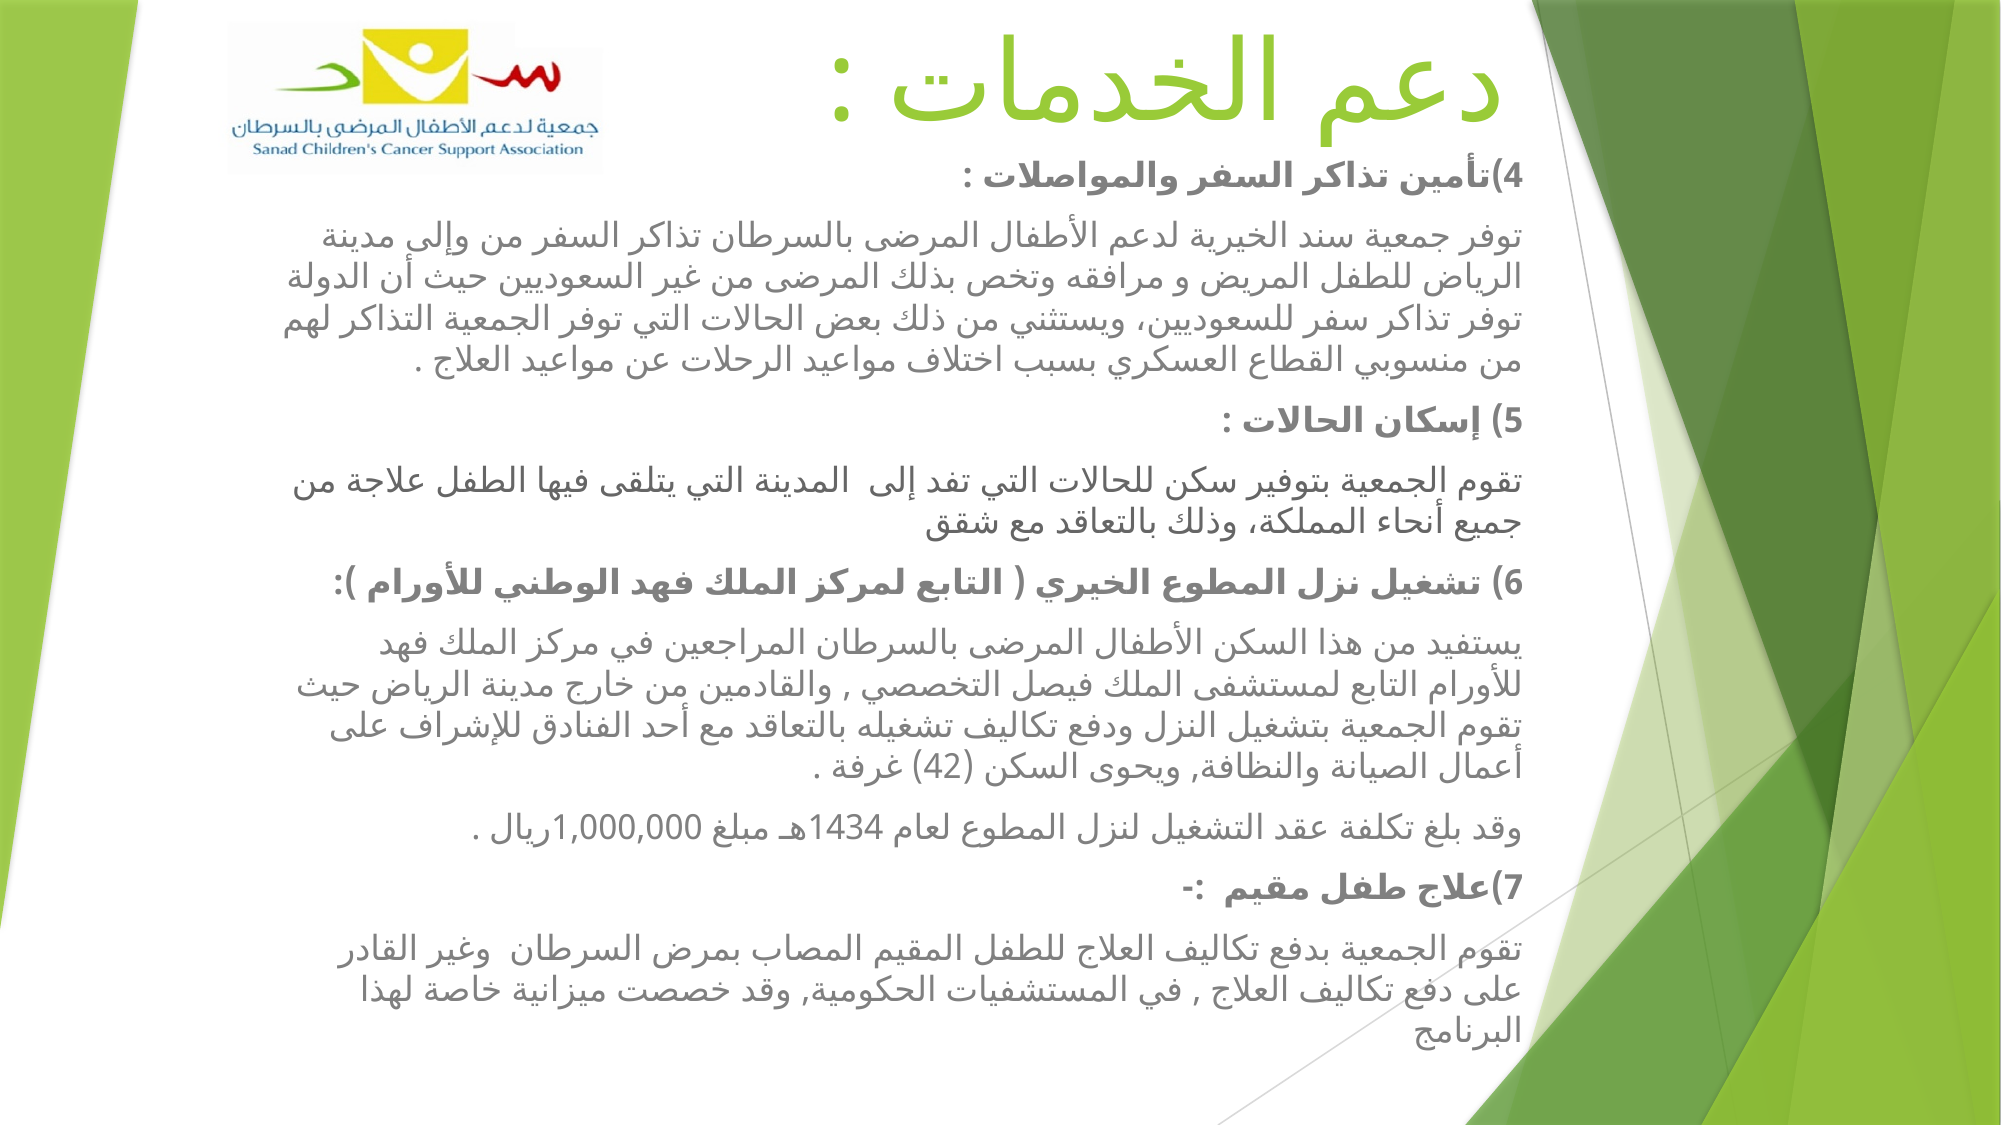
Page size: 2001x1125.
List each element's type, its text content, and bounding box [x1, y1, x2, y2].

picture [201, 0, 674, 190]
title دعم الخدمات : [677, 0, 1522, 145]
subtitle 4)تأمين تذاكر السفر والمواصلات : توفر جمعية سند الخيرية لدعم الأطفال المرضى بالسرطان تذاكر السفر من وإلى مدينة الرياض للطفل المريض و مرافقه وتخص بذلك المرضى من غير السعوديين حيث أن الدولة توفر تذاكر سفر للسعوديين، ويستثني من ذلك بعض الحالات التي توفر الجمعية التذاكر لهم من منسوبي القطاع العسكري بسبب اختلاف مواعيد الرحلات عن مواعيد العلاج . 5) إسكان الحالات : تقوم الجمعية بتوفير سكن للحالات التي تفد إلى المدينة التي يتلقى فيها الطفل علاجة من جميع أنحاء المملكة، وذلك بالتعاقد مع شقق 6) تشغيل نزل المطوع الخيري ( التابع لمركز الملك فهد الوطني للأورام ): يستفيد من هذا السكن الأطفال المرضى بالسرطان المراجعين في مركز الملك فهد للأورام التابع لمستشفى الملك فيصل التخصصي , والقادمين من خارج مدينة الرياض حيث تقوم الجمعية بتشغيل النزل ودفع تكاليف تشغيله بالتعاقد مع أحد الفنادق للإشراف على أعمال الصيانة والنظافة, ويحوى السكن (42) غرفة . وقد بلغ تكلفة عقد التشغيل لنزل المطوع لعام 1434هـ مبلغ 1,000,000ريال . 7)علاج طفل مقيم :- تقوم الجمعية بدفع تكاليف العلاج للطفل المقيم المصاب بمرض السرطان وغير القادر على دفع تكاليف العلاج , في المستشفيات الحكومية, وقد خصصت ميزانية خاصة لهذا البرنامج [264, 145, 1539, 1077]
